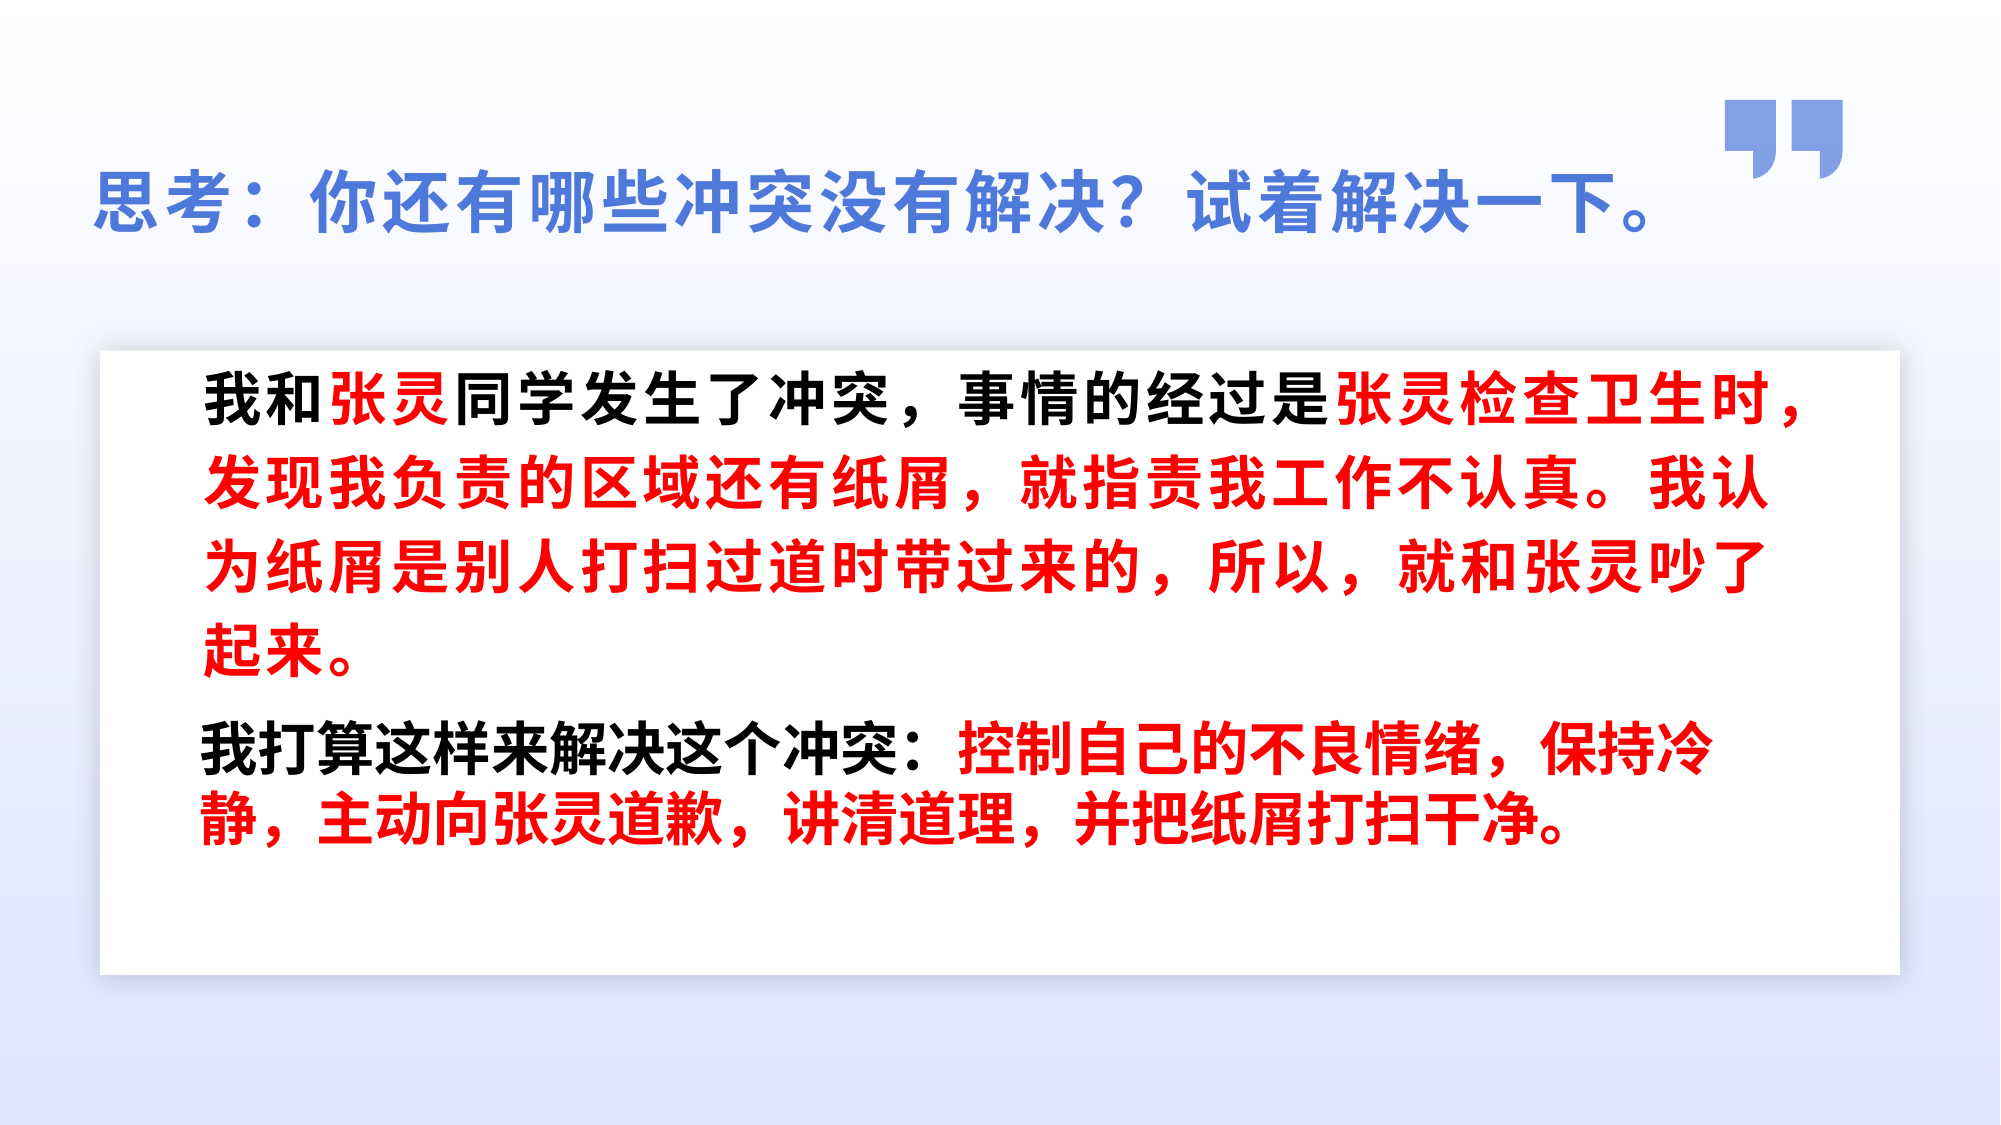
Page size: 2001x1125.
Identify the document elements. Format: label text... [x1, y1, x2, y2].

text_box 我打算这样来解决这个冲突：控制自己的不良情绪，保持冷静，主动向张灵道歉，讲清道理，并把纸屑打扫干净。 [184, 704, 1764, 859]
text_box 思考：你还有哪些冲突没有解决？试着解决一下。 [81, 128, 1725, 272]
text_box 我和张灵同学发生了冲突，事情的经过是张灵检查卫生时，发现我负责的区域还有纸屑，就指责我工作不认真。我认为纸屑是别人打扫过道时带过来的，所以，就和张灵吵了起来。 [192, 350, 1817, 682]
text_box [99, 349, 1901, 976]
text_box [1724, 99, 1843, 179]
